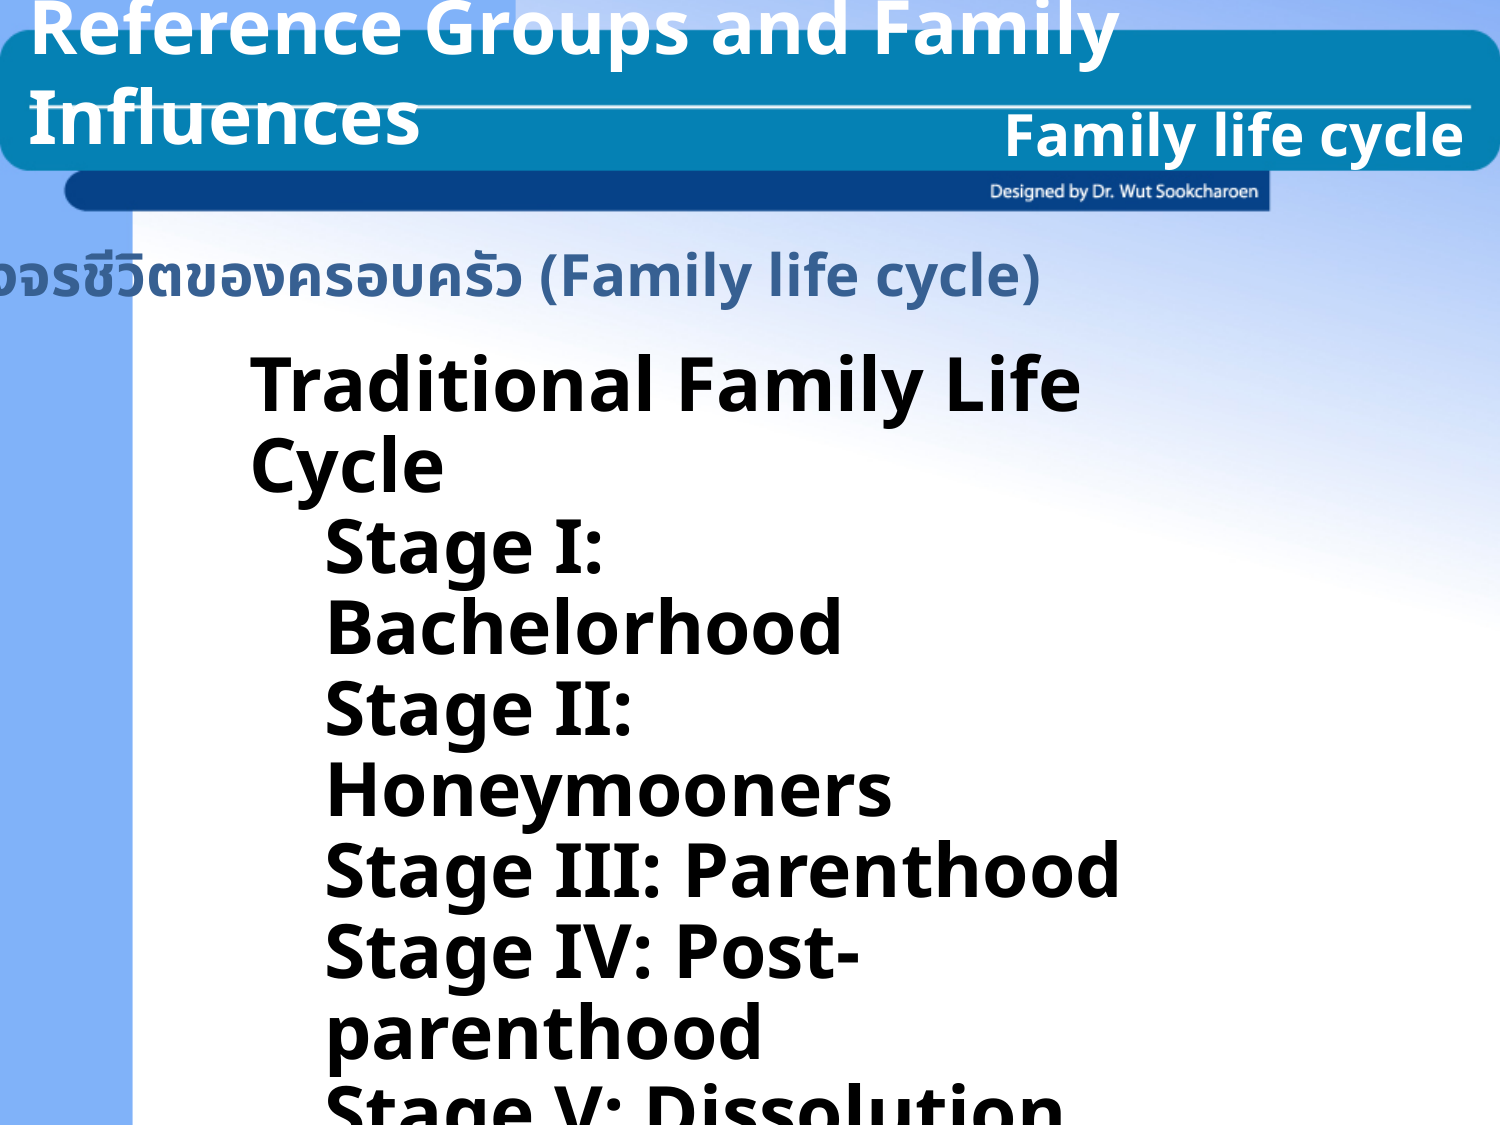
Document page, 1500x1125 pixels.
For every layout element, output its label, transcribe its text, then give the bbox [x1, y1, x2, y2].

text_box Reference Groups and Family Influences [13, 32, 1475, 107]
text_box วงจรชีวิตของครอบครัว (Family life cycle) [0, 230, 1056, 316]
text_box Traditional Family Life Cycle Stage I: Bachelorhood Stage II: Honeymooners Stage III: Parenthood Stage IV: Post-parenthood Stage V: Dissolution Modifications - the Nontraditional FLC [234, 339, 1149, 1125]
picture [0, 0, 1500, 54]
picture [31, 136, 37, 143]
text_box Family life cycle [37, 108, 1481, 172]
picture [0, 146, 1500, 1125]
